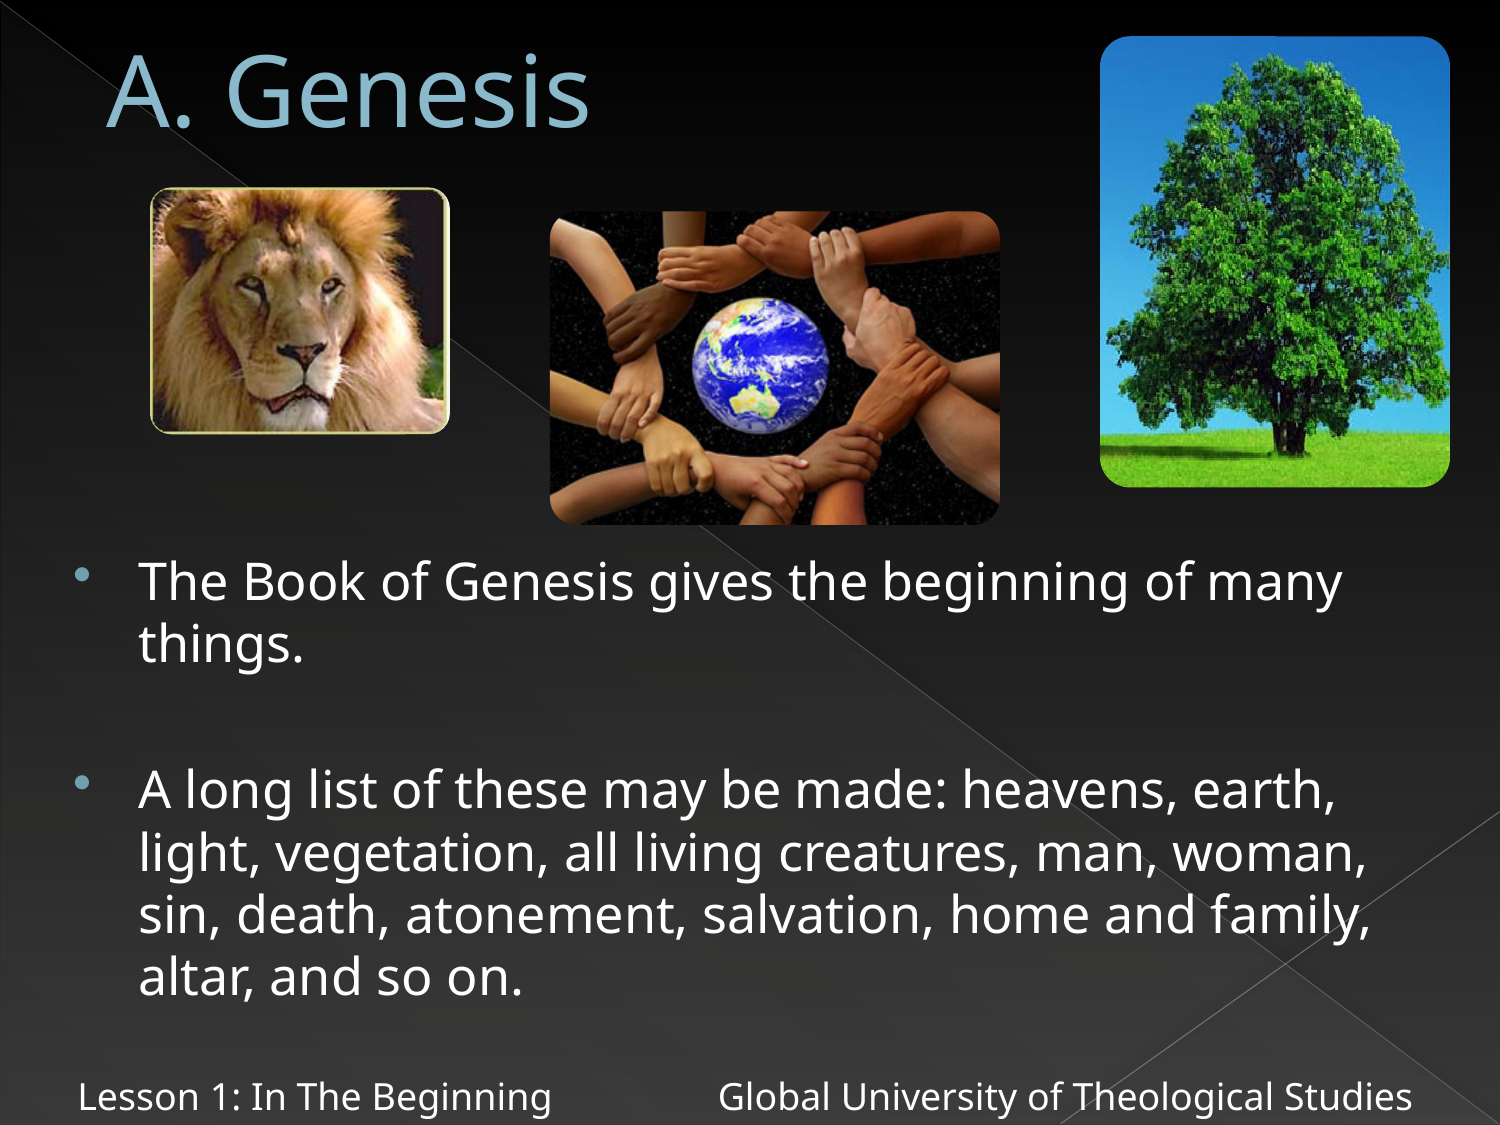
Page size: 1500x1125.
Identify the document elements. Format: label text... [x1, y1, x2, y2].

title A. Genesis [12, 24, 1096, 150]
picture [549, 211, 1001, 526]
picture [149, 187, 451, 435]
picture [1099, 35, 1451, 488]
list The Book of Genesis gives the beginning of many things. A long list of these may be made: heavens, earth, light, vegetation, all living creatures, man, woman, sin, death, atonement, salvation, home and family, altar, and so on. [50, 541, 1463, 1125]
footer Lesson 1: In The Beginning Global University of Theological Studies [62, 1075, 1463, 1125]
